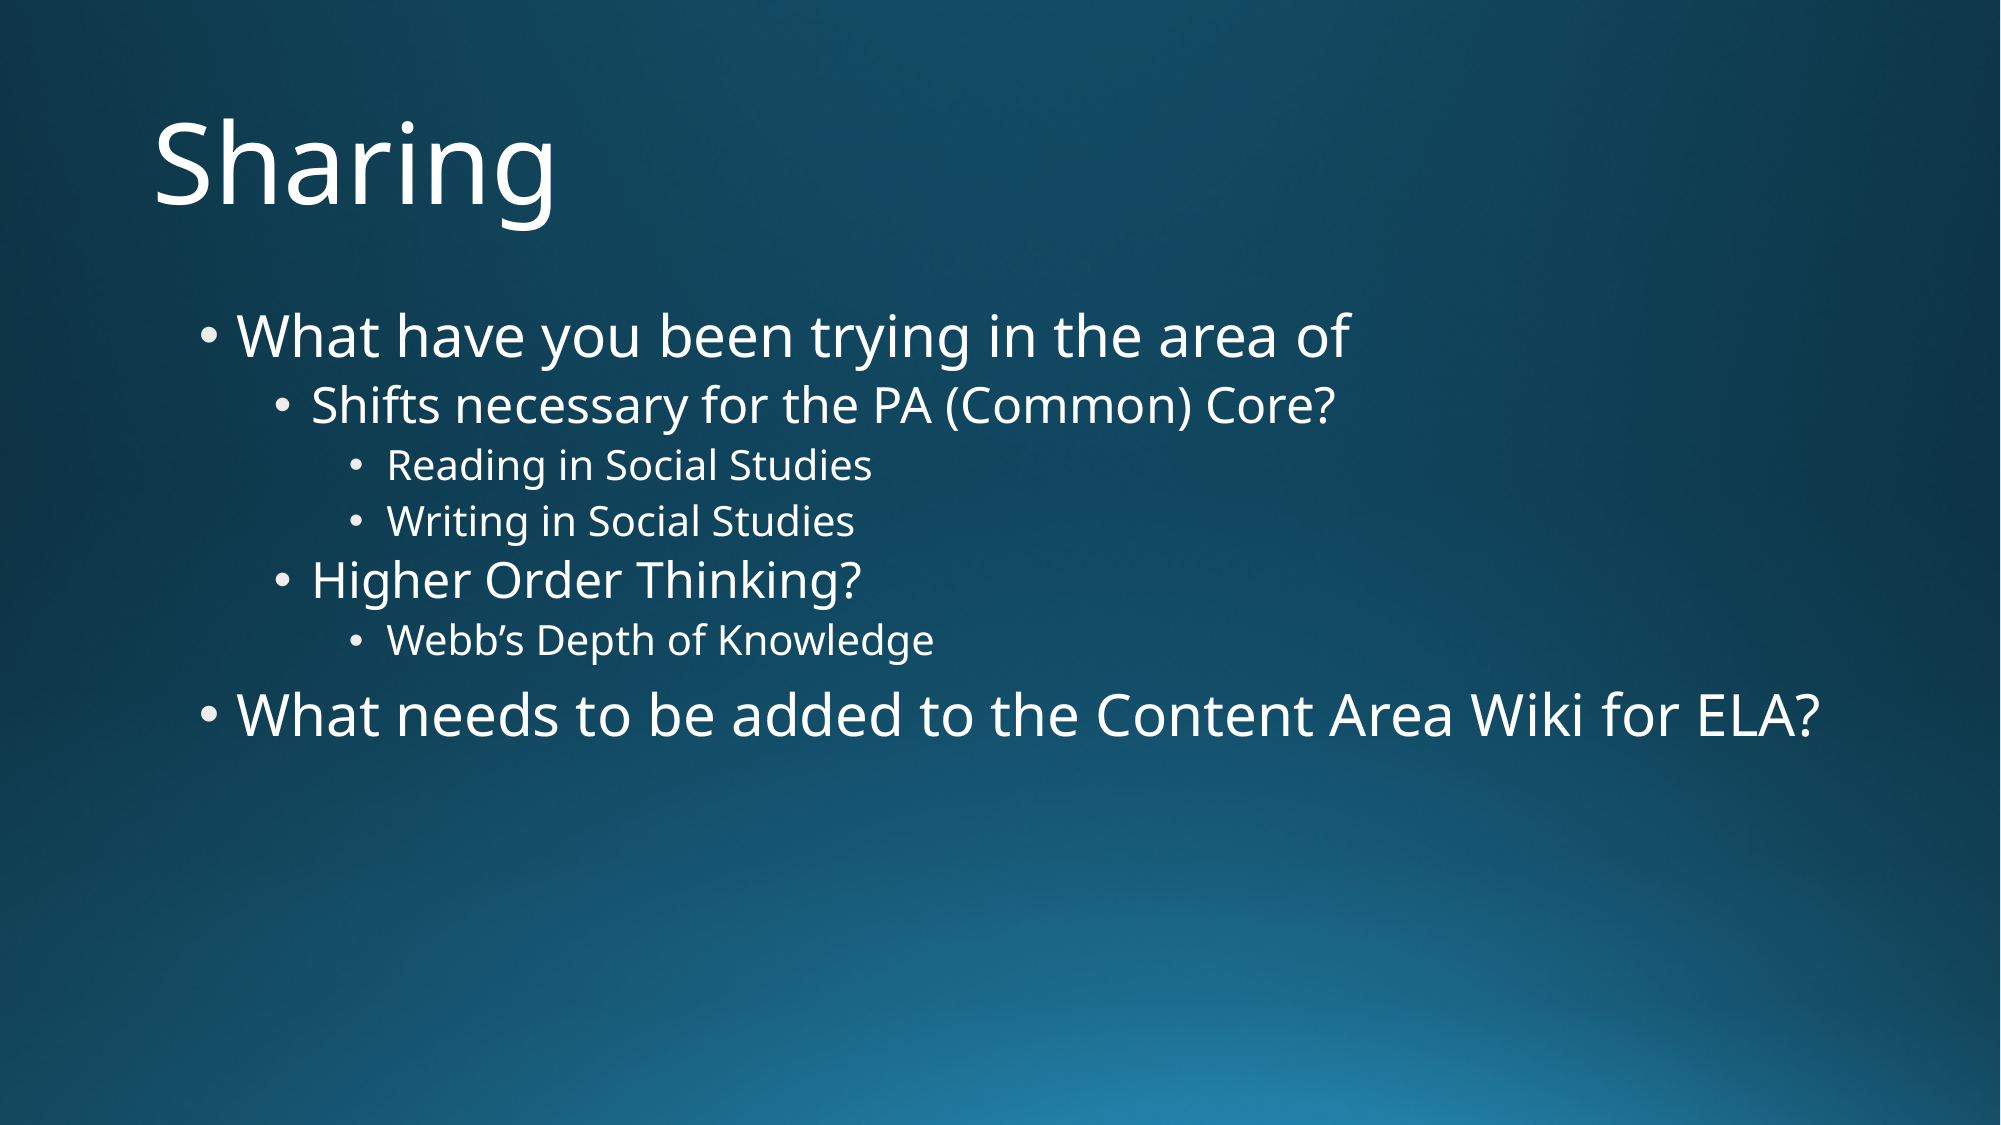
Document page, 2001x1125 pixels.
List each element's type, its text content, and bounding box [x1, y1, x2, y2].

list What have you been trying in the area of Shifts necessary for the PA (Common) Core? Reading in Social Studies Writing in Social Studies Higher Order Thinking? Webb’s Depth of Knowledge What needs to be added to the Content Area Wiki for ELA? [183, 299, 1863, 1014]
picture [0, 0, 2001, 1125]
title Sharing [137, 59, 1863, 278]
